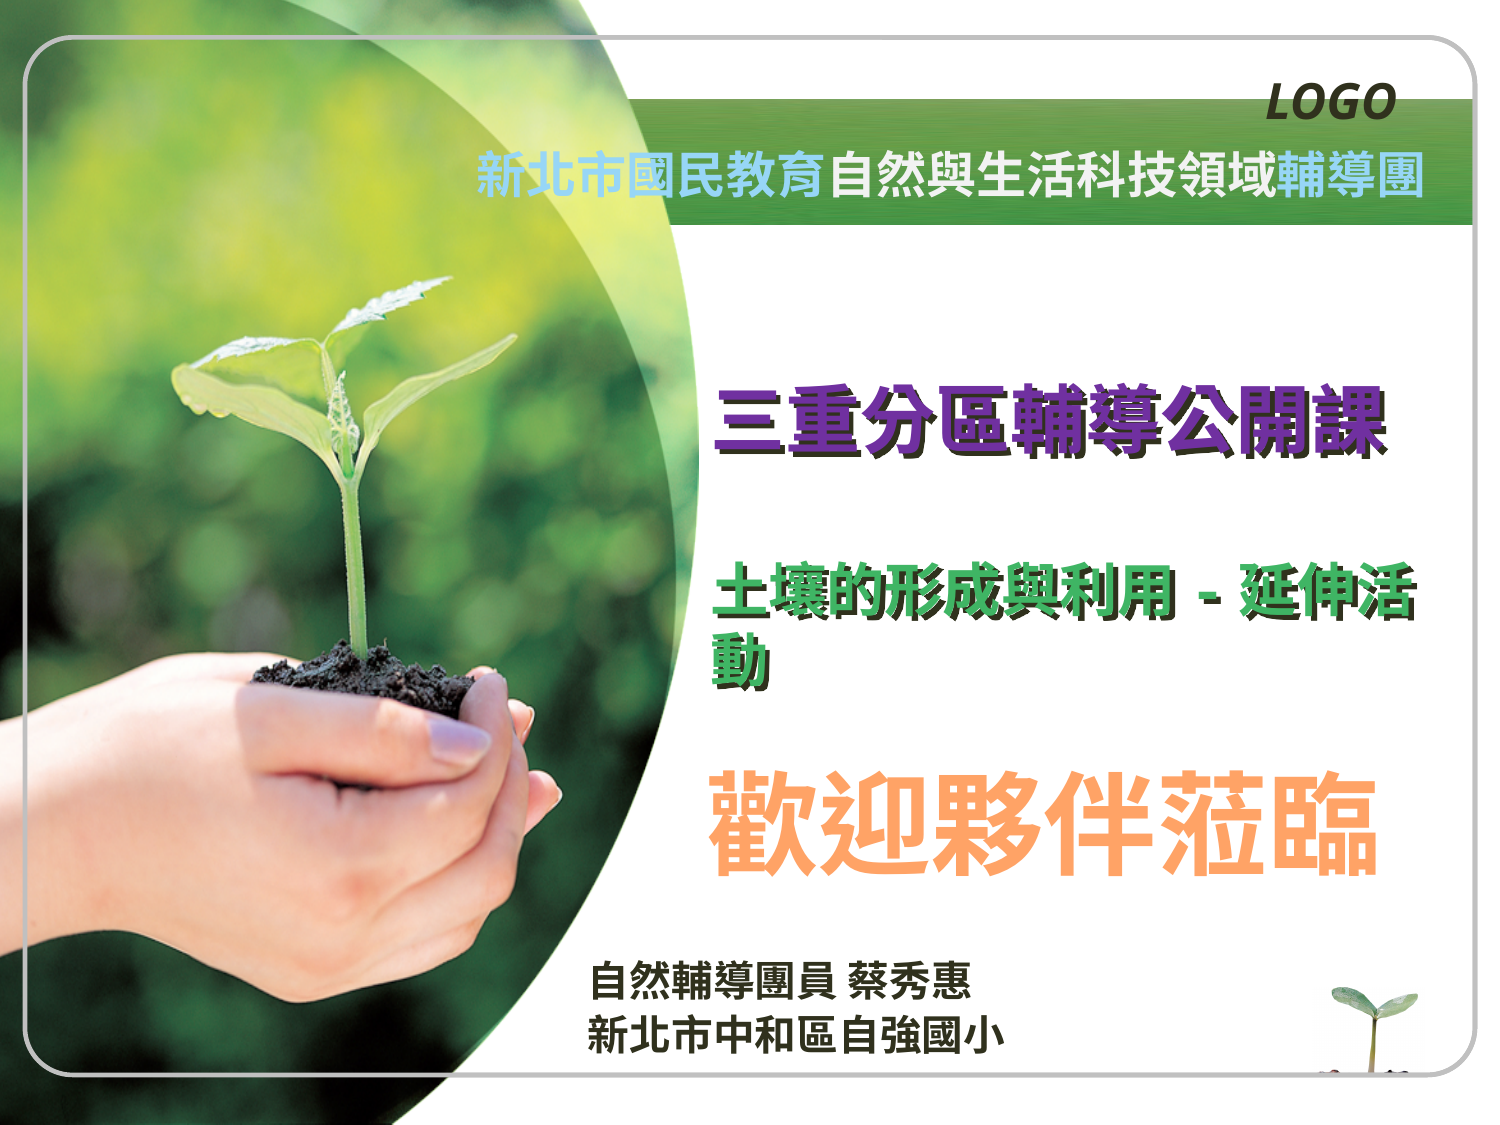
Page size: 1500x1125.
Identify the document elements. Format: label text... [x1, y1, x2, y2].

picture [0, 0, 699, 1125]
text_box 新北市國民教育自然與生活科技領域輔導團 [44, 10, 1487, 396]
subtitle 自然輔導團員 蔡秀惠 新北市中和區自強國小 [572, 943, 1213, 1063]
text_box 歡迎夥伴蒞臨 [690, 751, 1459, 931]
picture [1312, 987, 1425, 1072]
title 三重分區輔導公開課 土壤的形成與利用-延伸活動 [694, 420, 1487, 646]
picture [28, 51, 699, 1072]
text_box [690, 645, 1410, 751]
